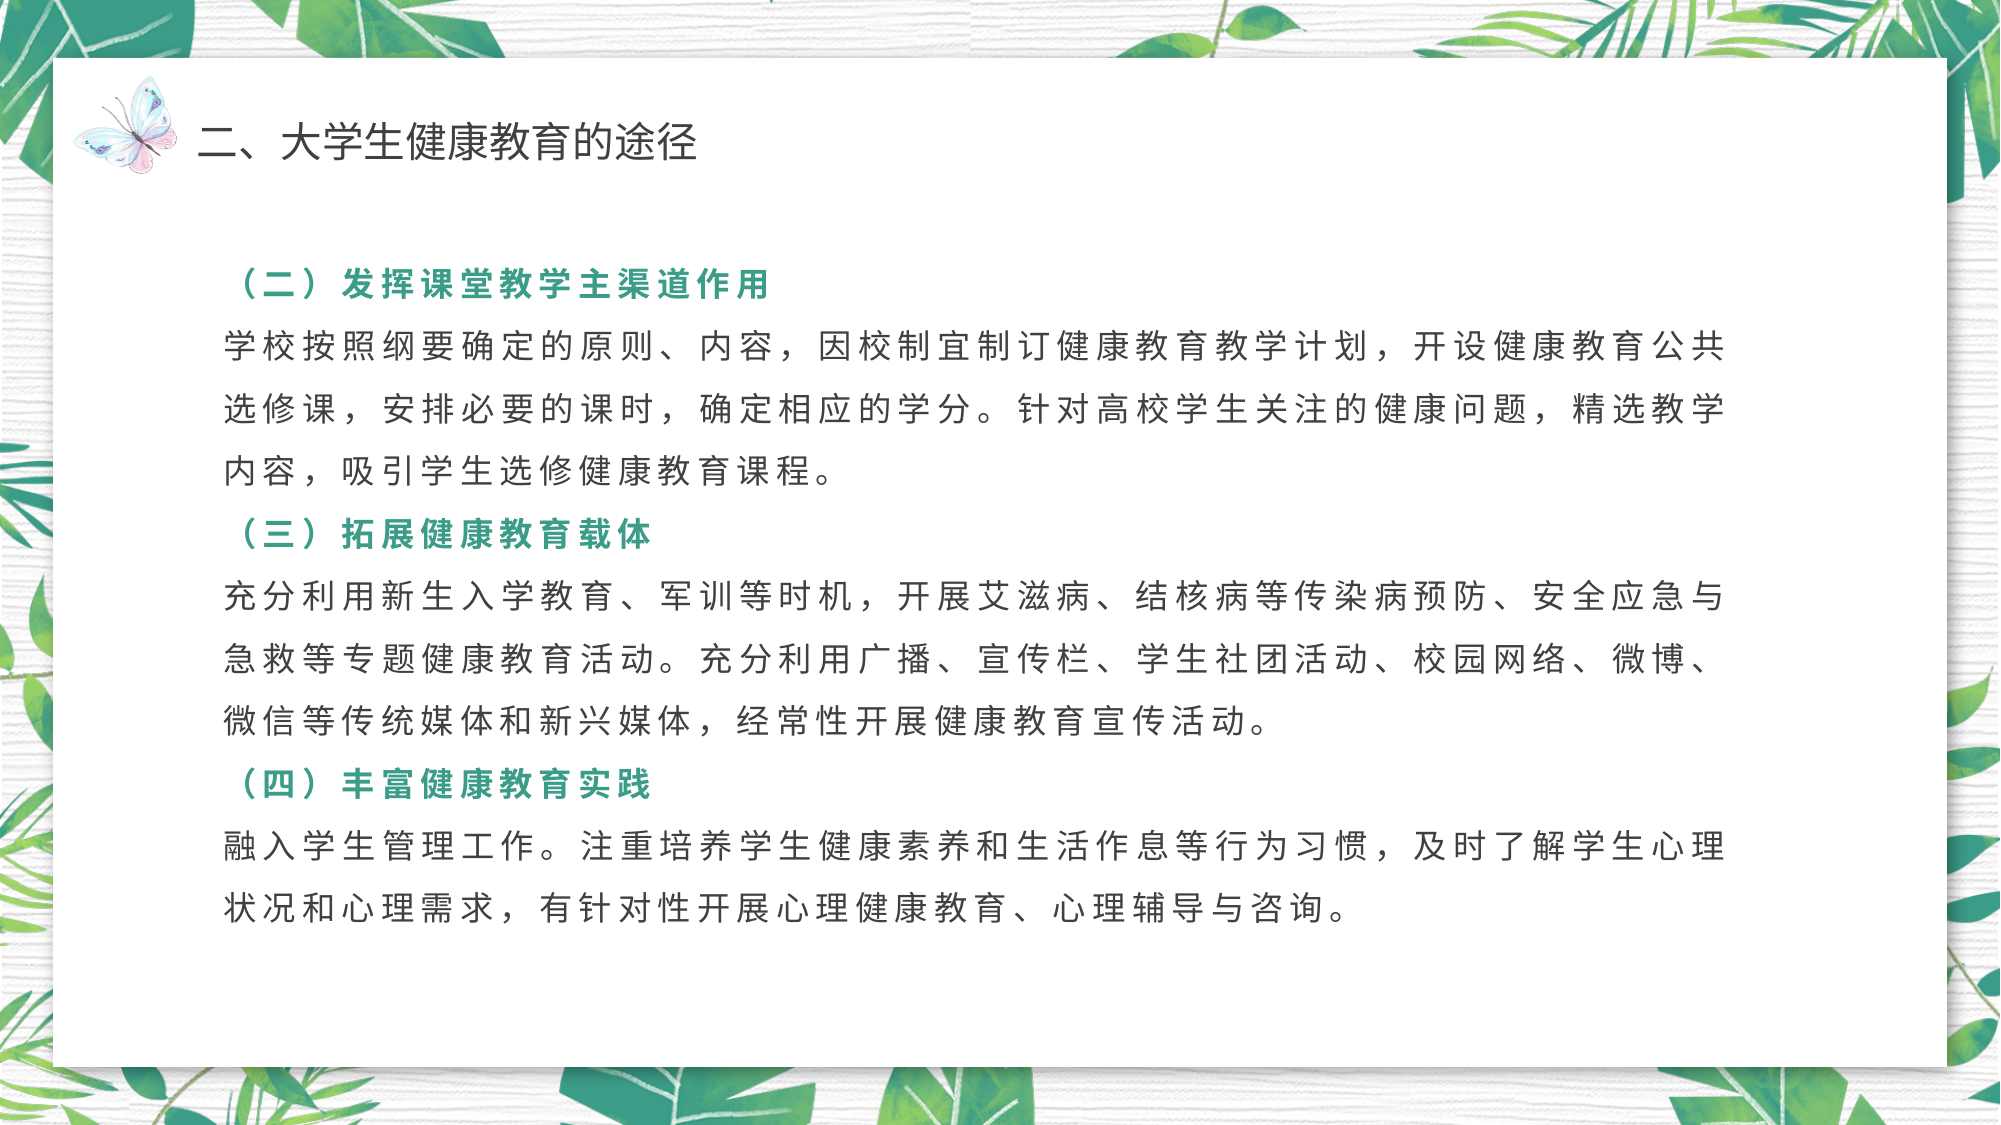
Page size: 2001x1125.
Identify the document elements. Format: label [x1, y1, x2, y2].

picture [73, 76, 177, 174]
text_box [0, 0, 2000, 1125]
